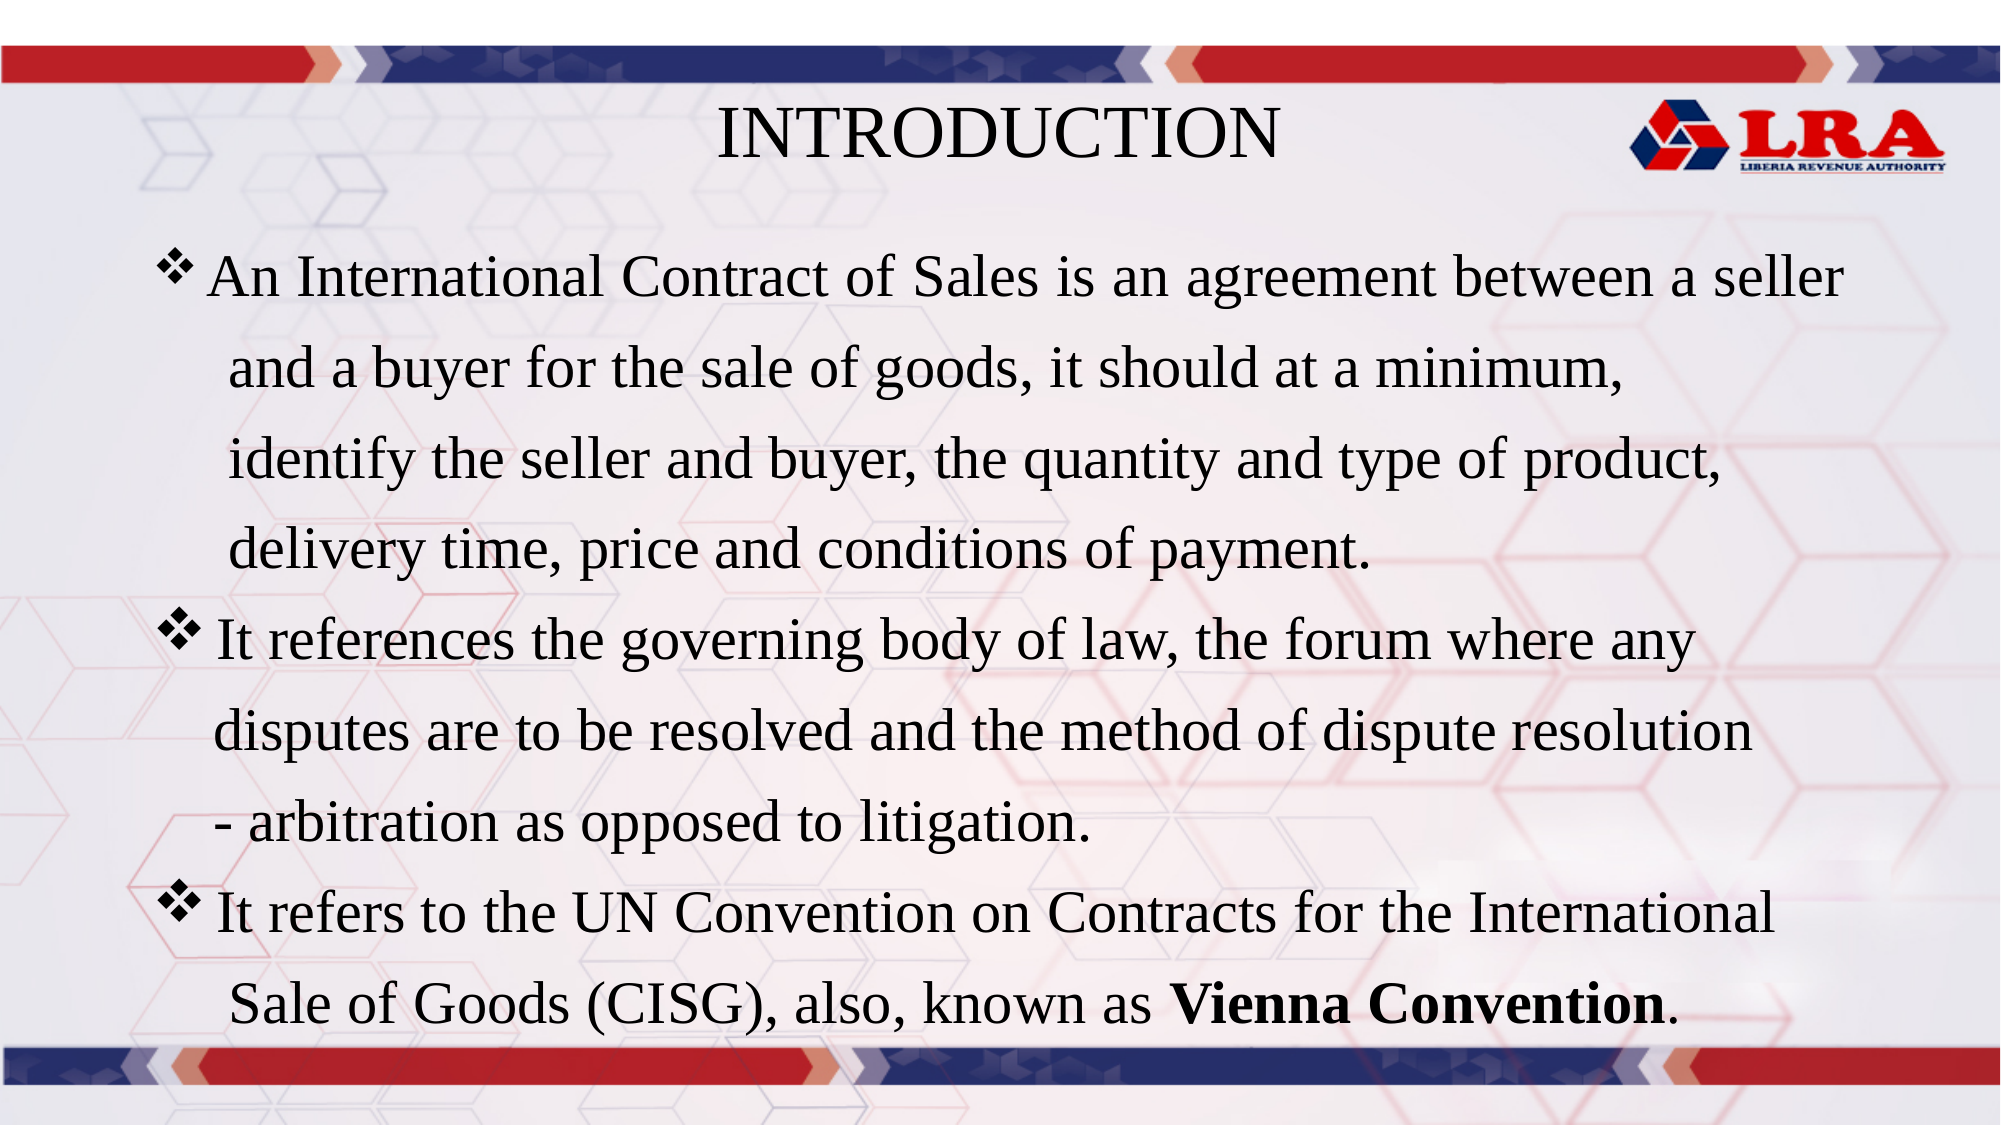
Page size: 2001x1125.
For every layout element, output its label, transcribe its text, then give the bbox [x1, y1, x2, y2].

list An International Contract of Sales is an agreement between a seller and a buyer for the sale of goods, it should at a minimum, identify the seller and buyer, the quantity and type of product, delivery time, price and conditions of payment. It references the governing body of law, the forum where any disputes are to be resolved and the method of dispute resolution - arbitration as opposed to litigation. It refers to the UN Convention on Contracts for the International Sale of Goods (CISG), also, known as Vienna Convention. [137, 228, 1863, 1066]
title INTRODUCTION [137, 59, 1863, 208]
picture [0, 0, 2001, 1125]
